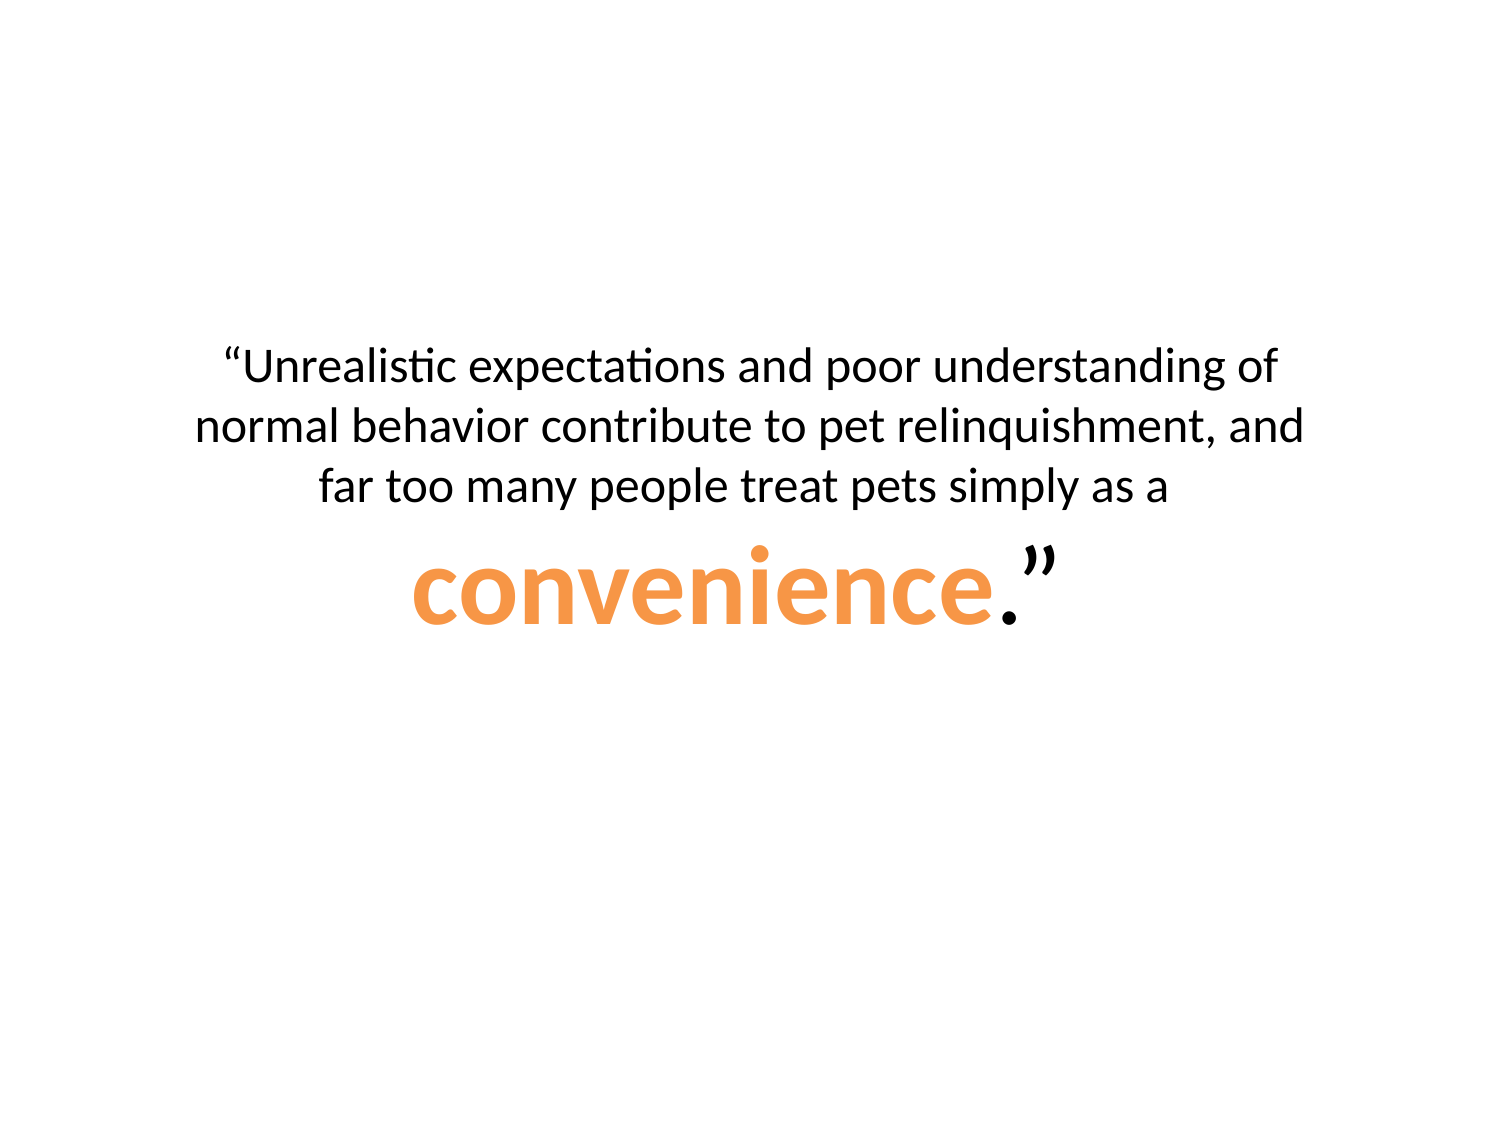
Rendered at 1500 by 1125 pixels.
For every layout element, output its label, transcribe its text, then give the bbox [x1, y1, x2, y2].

text_box “Unrealistic expectations and poor understanding of normal behavior contribute to pet relinquishment, and far too many people treat pets simply as a convenience.” [174, 324, 1325, 655]
